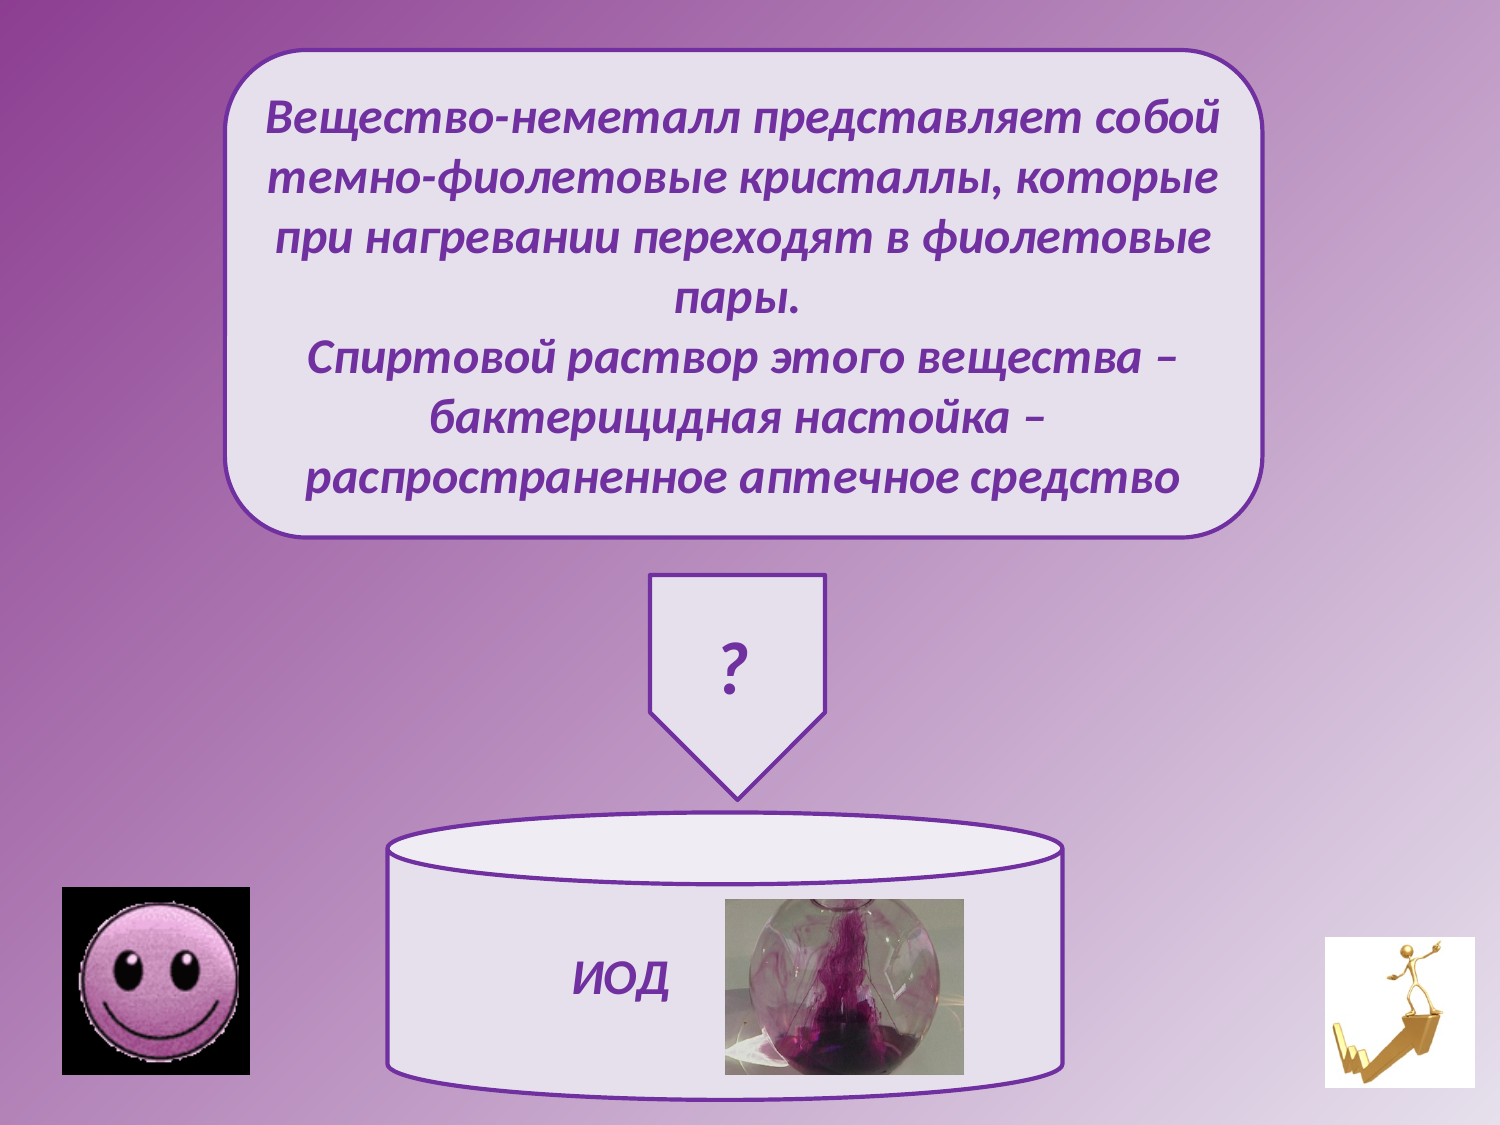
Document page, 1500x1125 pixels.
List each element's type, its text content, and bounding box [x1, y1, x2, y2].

picture [724, 899, 964, 1076]
text_box ИОД [385, 810, 1065, 1102]
picture [62, 887, 251, 1076]
text_box [647, 572, 828, 803]
picture [1324, 937, 1476, 1088]
text_box Вещество-неметалл представляет собой темно-фиолетовые кристаллы, которые при нагревании переходят в фиолетовые пары. Спиртовой раствор этого вещества – бактерицидная настойка – распространенное аптечное средство [222, 47, 1265, 540]
text_box ? [700, 612, 765, 718]
